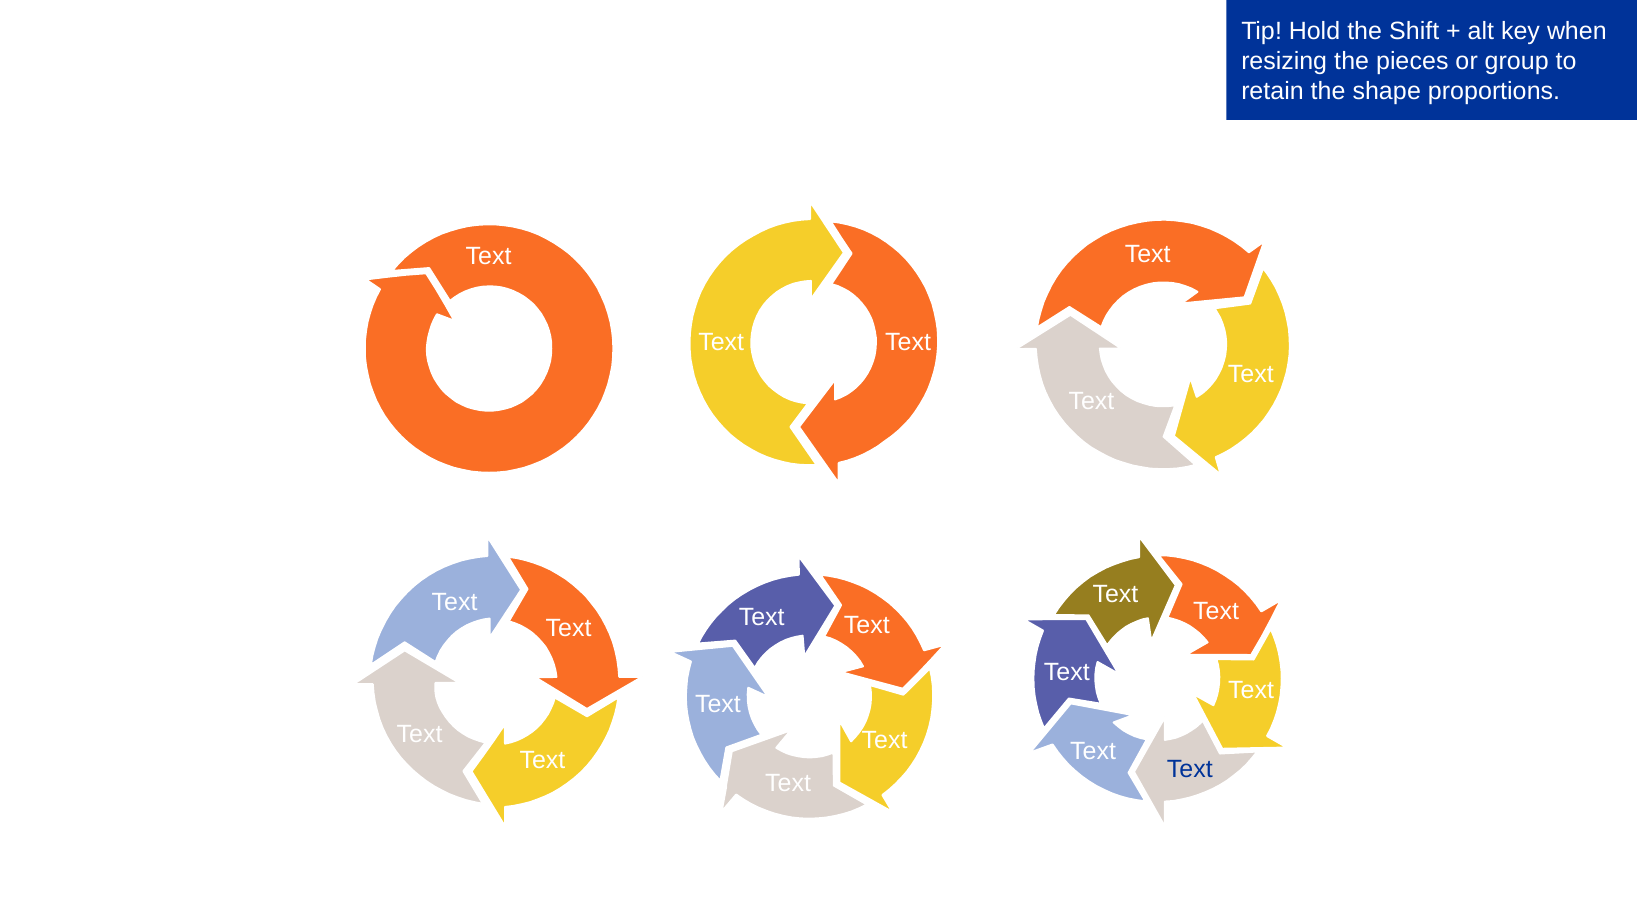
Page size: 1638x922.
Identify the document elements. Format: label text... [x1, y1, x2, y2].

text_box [689, 201, 939, 484]
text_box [353, 536, 643, 827]
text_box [364, 224, 614, 473]
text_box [1016, 219, 1291, 476]
text_box Tip! Hold the Shift + alt key when resizing the pieces or group to retain the shape proportions. [1226, 0, 1637, 120]
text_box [1023, 536, 1288, 828]
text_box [669, 555, 945, 819]
